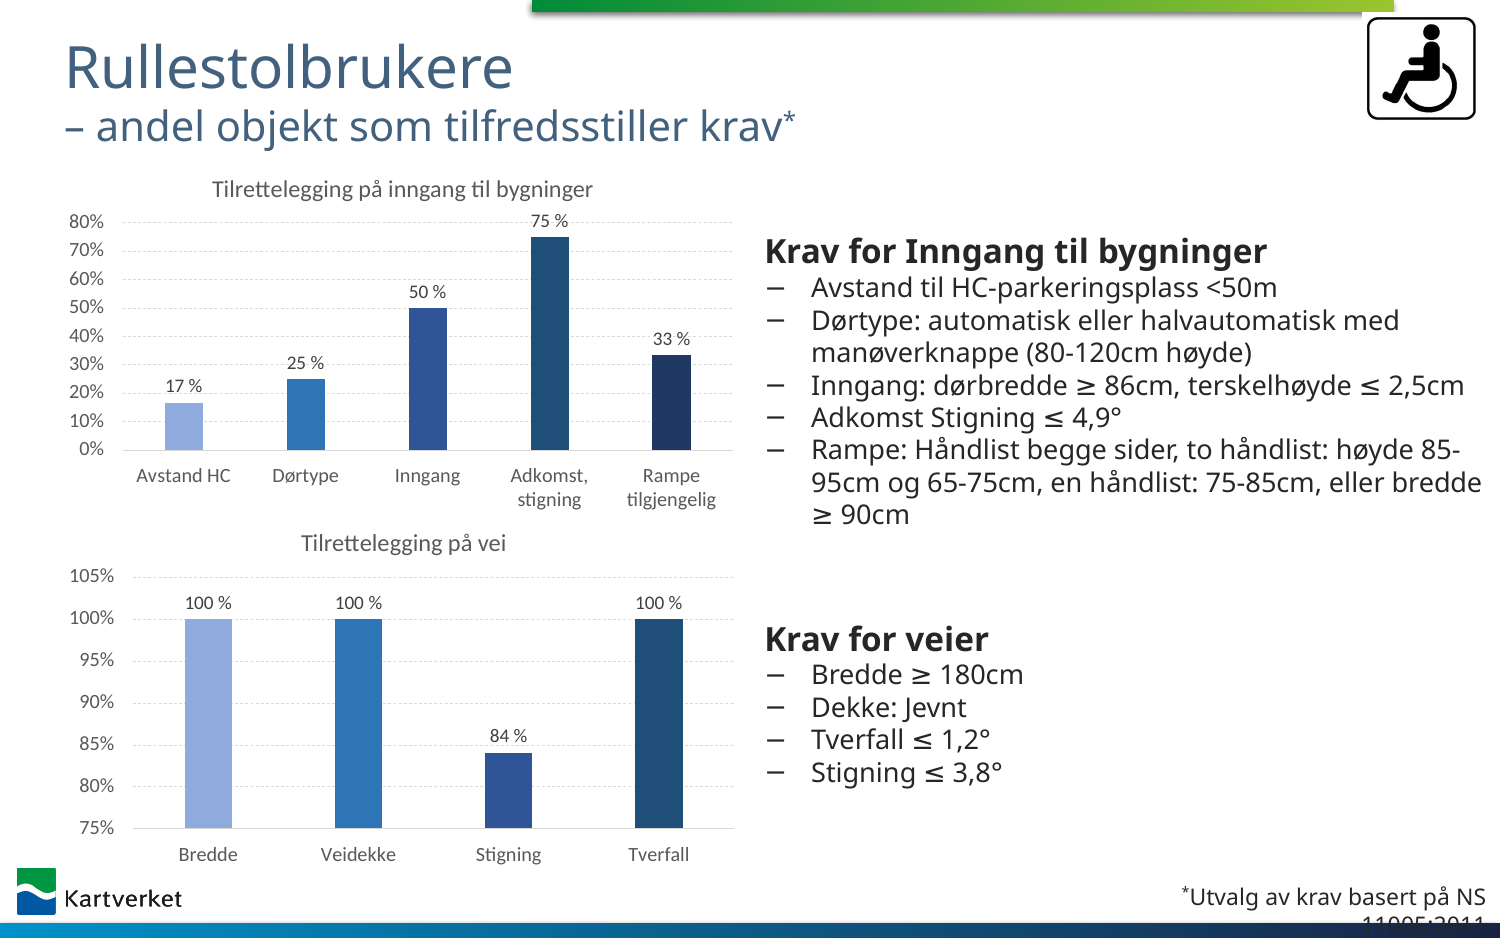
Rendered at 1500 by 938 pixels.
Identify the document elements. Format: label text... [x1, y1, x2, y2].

picture [1362, 12, 1481, 126]
text_box Krav for Inngang til bygninger Avstand til HC-parkeringsplass <50m Dørtype: automatisk eller halvautomatisk med manøverknappe (80-120cm høyde) Inngang: dørbredde ≥ 86cm, terskelhøyde ≤ 2,5cm Adkomst Stigning ≤ 4,9° Rampe: Håndlist begge sider, to håndlist: høyde 85-95cm og 65-75cm, en håndlist: 75-85cm, eller bredde ≥ 90cm [749, 223, 1500, 538]
text_box *Utvalg av krav basert på NS 11005:2011 [1068, 873, 1500, 938]
text_box Rullestolbrukere – andel objekt som tilfredsstiller krav* [49, 25, 1431, 158]
text_box Krav for veier Bredde ≥ 180cm Dekke: Jevnt Tverfall ≤ 1,2° Stigning ≤ 3,8° [749, 610, 1500, 795]
picture [62, 520, 746, 874]
picture [62, 166, 744, 519]
